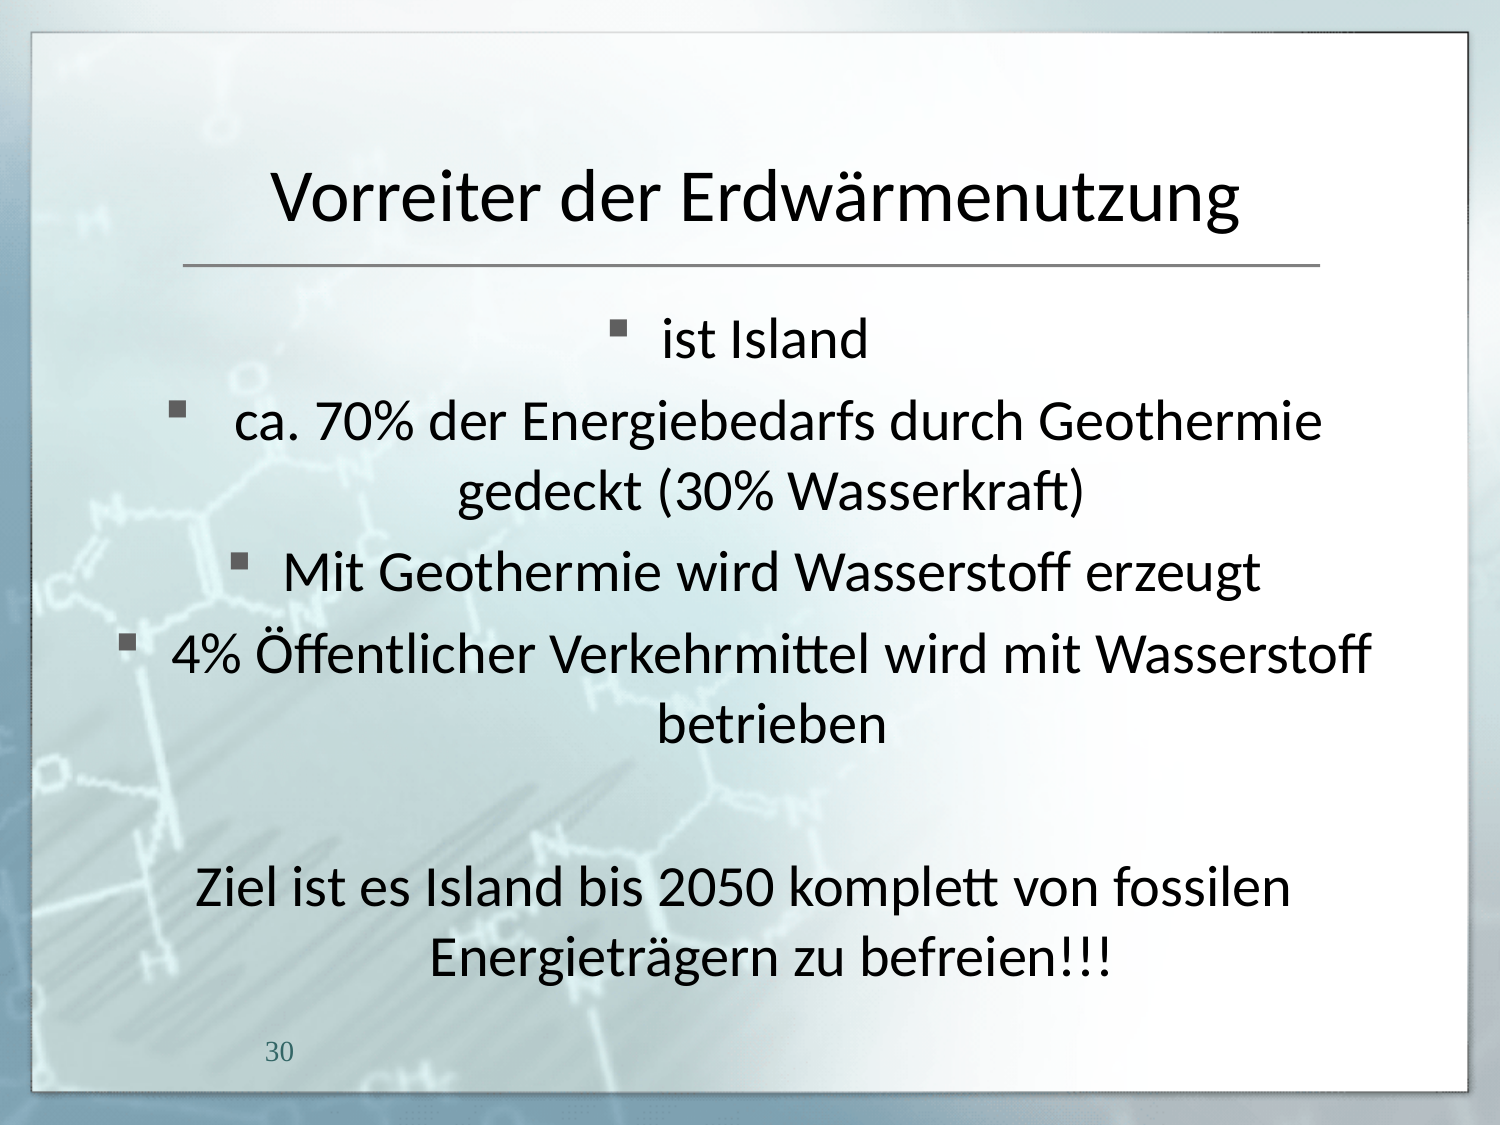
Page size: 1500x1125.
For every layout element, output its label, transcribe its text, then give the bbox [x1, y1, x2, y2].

list ist Island ca. 70% der Energiebedarfs durch Geothermie gedeckt (30% Wasserkraft) Mit Geothermie wird Wasserstoff erzeugt 4% Öffentlicher Verkehrmittel wird mit Wasserstoff betrieben Ziel ist es Island bis 2050 komplett von fossilen Energieträgern zu befreien!!! [81, 292, 1407, 1091]
picture [0, 0, 1500, 1125]
title Vorreiter der Erdwärmenutzung [70, 105, 1442, 279]
slide_number 30 [249, 1024, 463, 1101]
